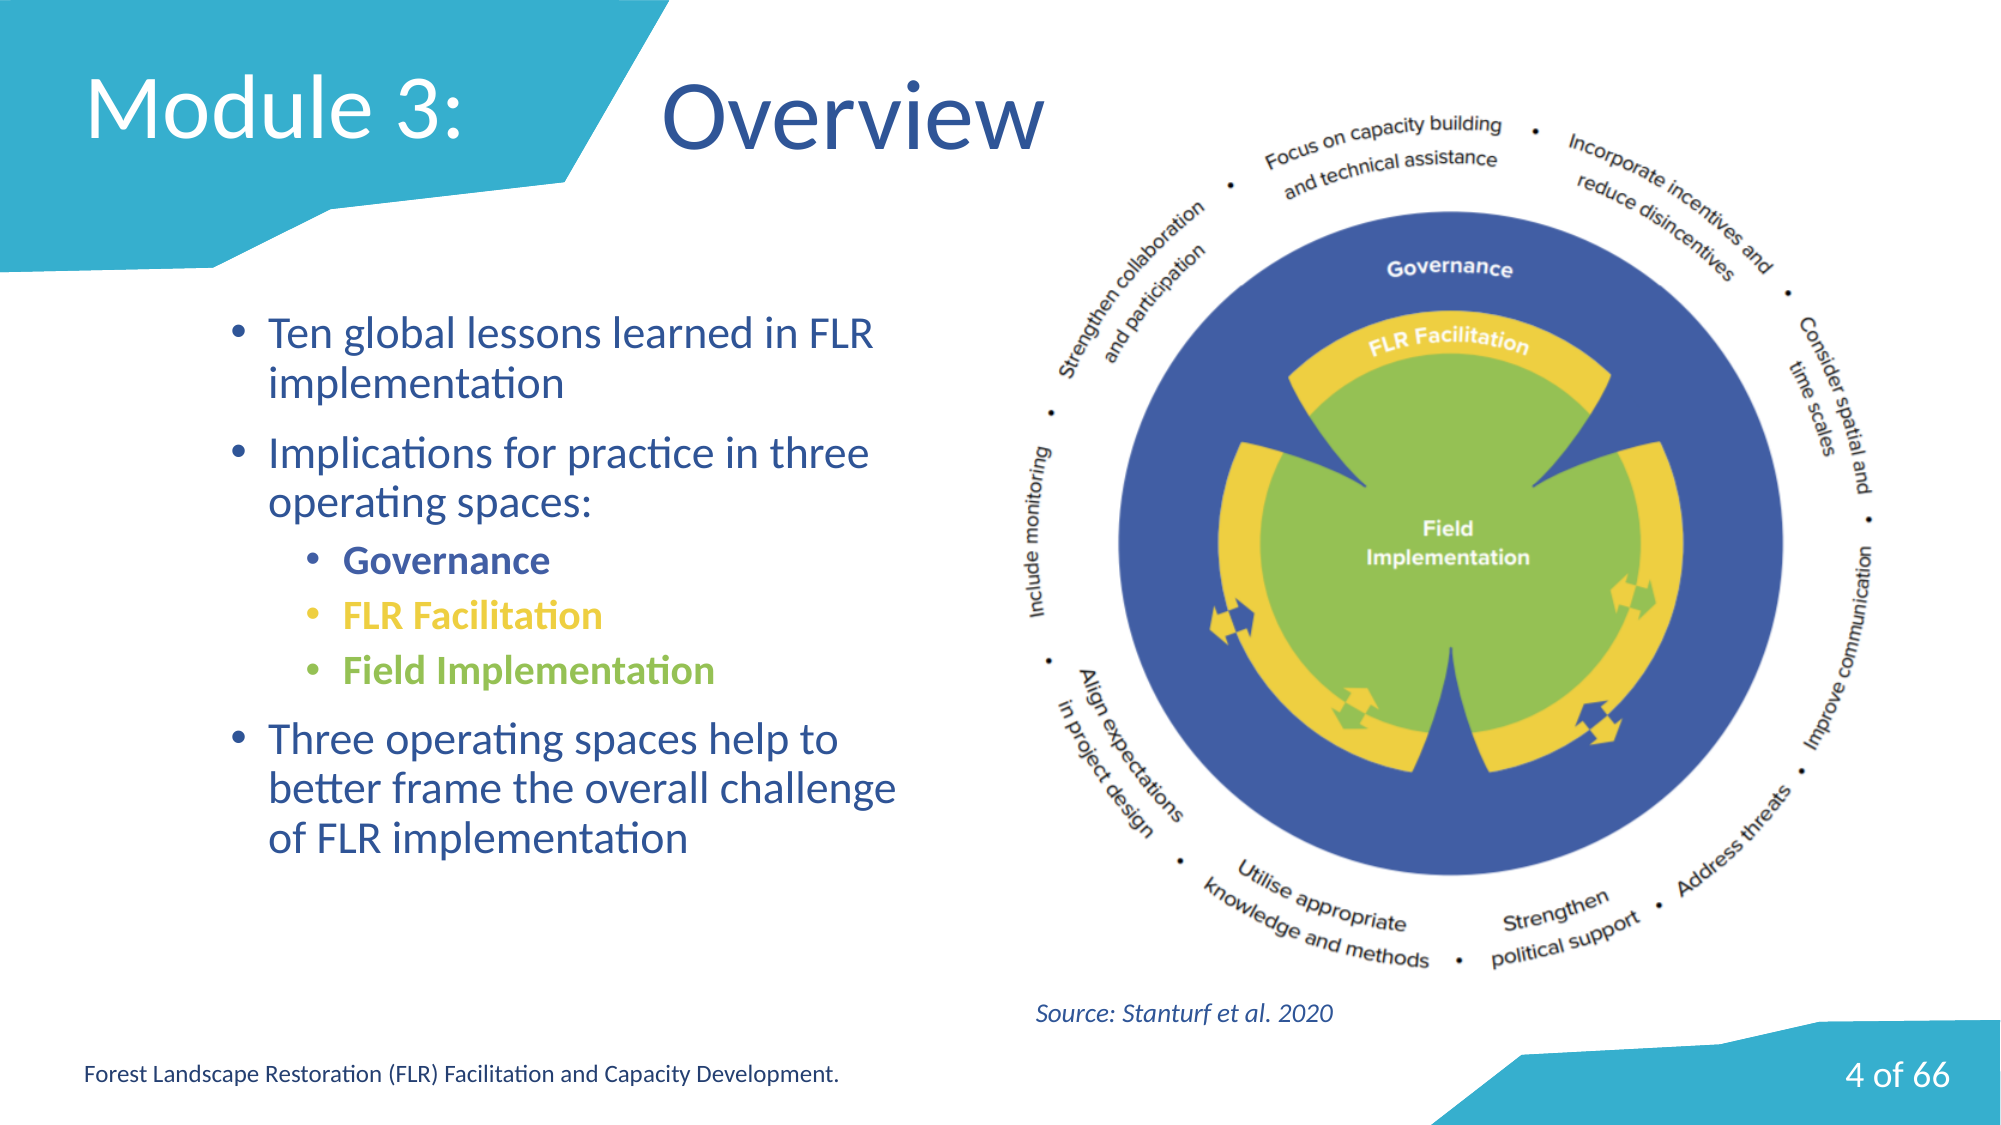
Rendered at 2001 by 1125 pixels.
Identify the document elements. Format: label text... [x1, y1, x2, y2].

text_box Overview [646, 42, 1200, 178]
title Module 3: [69, 0, 765, 218]
list Ten global lessons learned in FLR implementation Implications for practice in three operating spaces: Governance FLR Facilitation Field Implementation Three operating spaces help to better frame the overall challenge of FLR implementation [215, 301, 938, 1016]
slide_number 4 of 66 [1759, 1042, 1966, 1103]
footer Forest Landscape Restoration (FLR) Facilitation and Capacity Development. [69, 1042, 1270, 1103]
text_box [991, 83, 1908, 1044]
